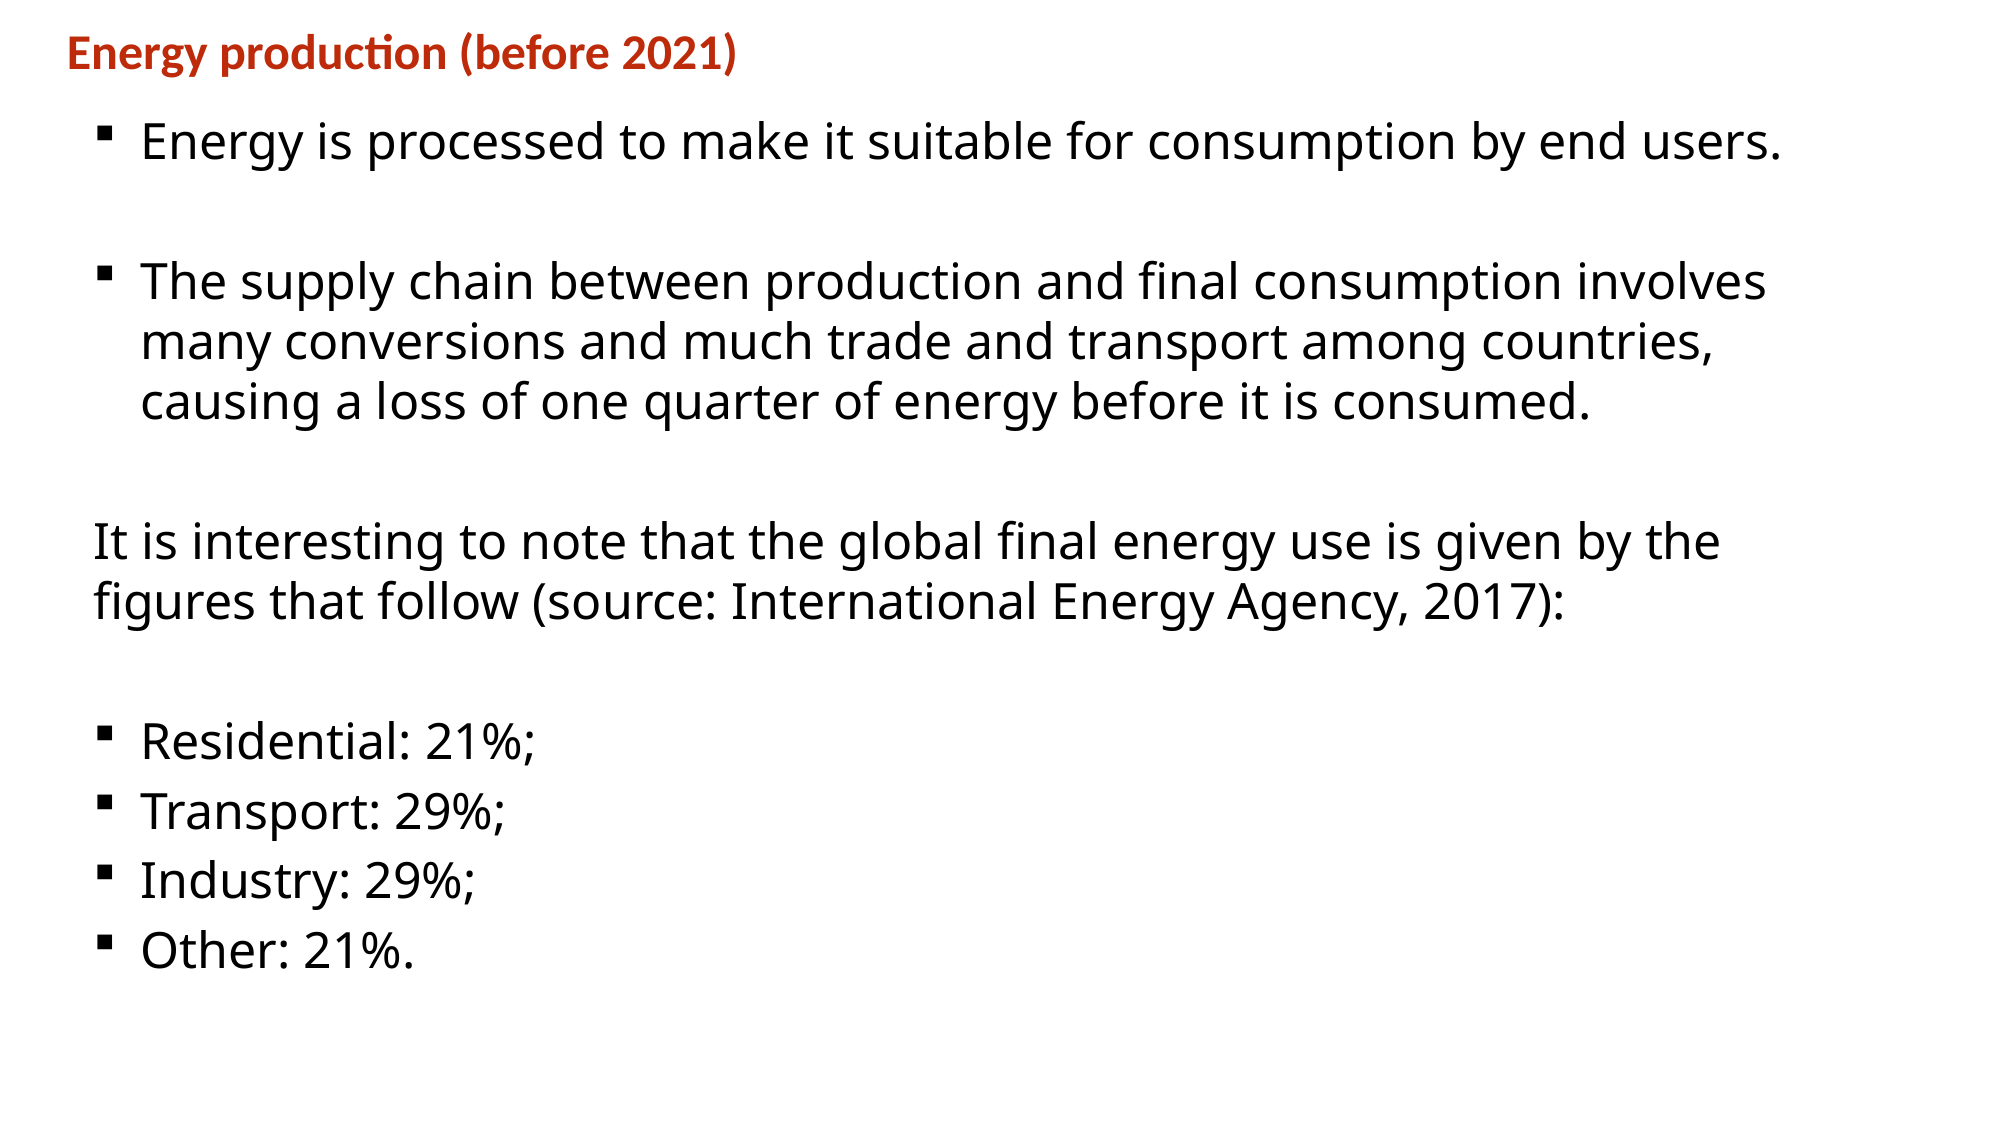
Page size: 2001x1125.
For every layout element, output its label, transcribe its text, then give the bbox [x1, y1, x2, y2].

list Energy production (before 2021) [52, 26, 1895, 680]
